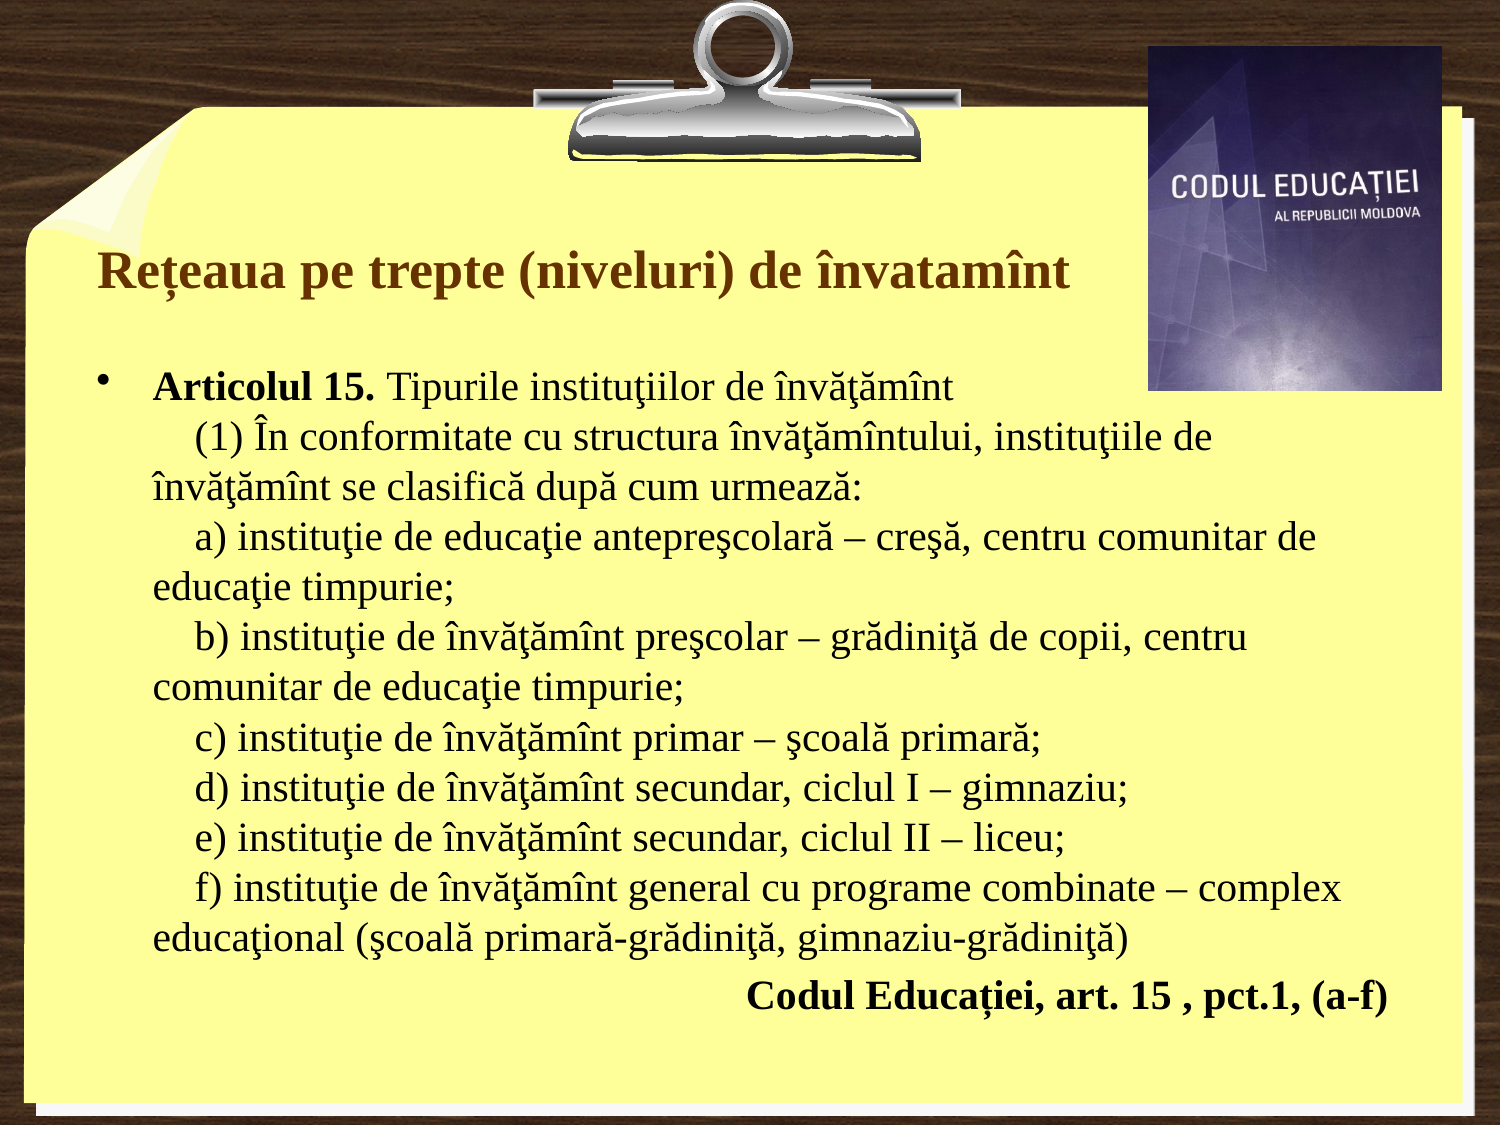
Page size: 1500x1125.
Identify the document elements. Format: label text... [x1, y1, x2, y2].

picture [710, 15, 775, 78]
title Rețeaua pe trepte (niveluri) de învatamînt [81, 269, 1143, 351]
list Articolul 15. Tipurile instituţiilor de învăţămînt (1) În conformitate cu structura învăţămîntului, instituţiile de învăţămînt se clasifică după cum urmează: a) instituţie de educaţie antepreşcolară – creşă, centru comunitar de educaţie timpurie; b) instituţie de învăţămînt preşcolar – grădiniţă de copii, centru comunitar de educaţie timpurie; c) instituţie de învăţămînt primar – şcoală primară; d) instituţie de învăţămînt secundar, ciclul I – gimnaziu; e) instituţie de învăţămînt secundar, ciclul II – liceu; f) instituţie de învăţămînt general cu programe combinate – complex educaţional (şcoală primară-grădiniţă, gimnaziu-grădiniţă) Codul Educației, art. 15 , pct.1, (a-f) [80, 351, 1405, 844]
picture [0, 0, 1500, 1125]
